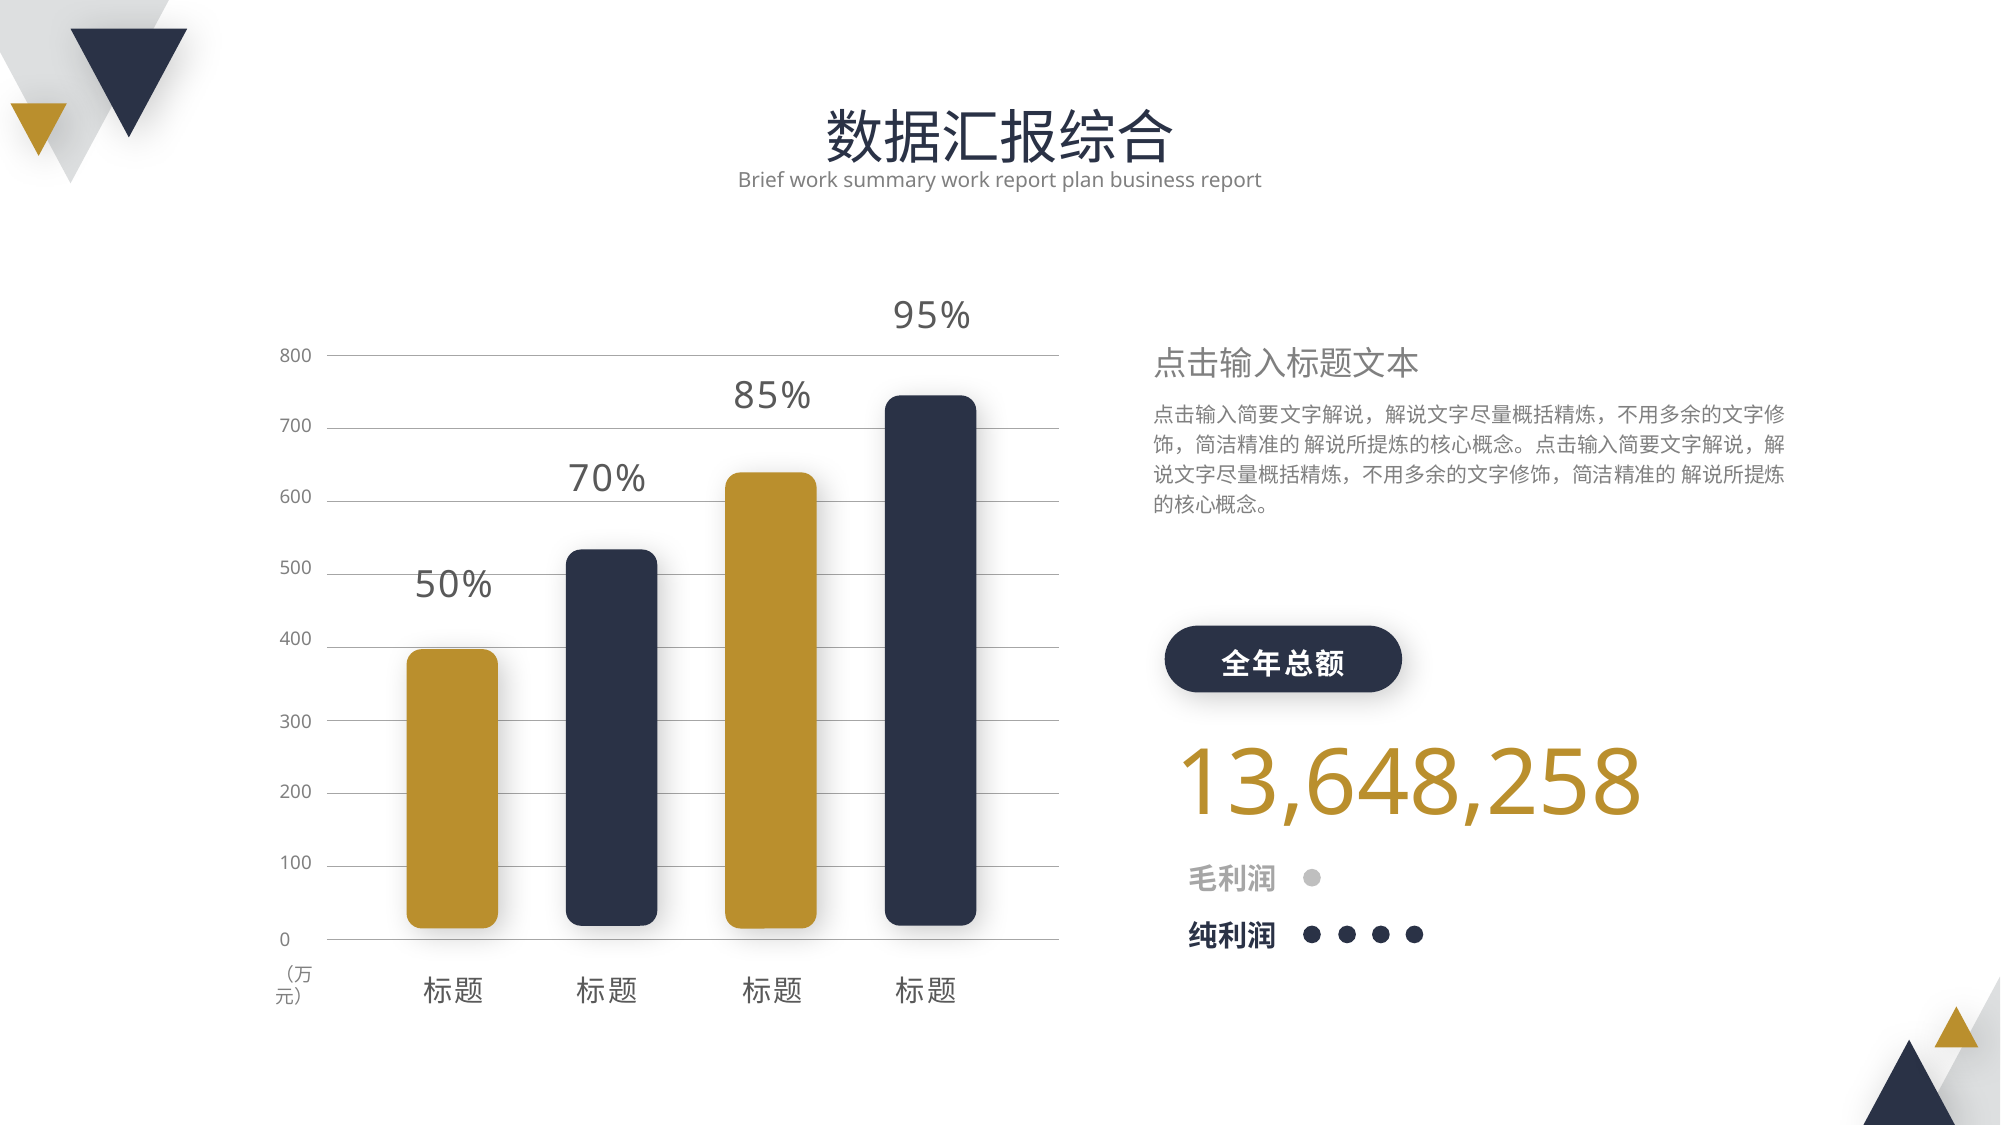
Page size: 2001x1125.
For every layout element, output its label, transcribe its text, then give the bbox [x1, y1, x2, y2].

text_box 200 [279, 780, 315, 803]
text_box [1337, 924, 1358, 945]
text_box 700 [279, 414, 315, 437]
text_box 0 [279, 927, 315, 951]
text_box 标题 [374, 965, 527, 1015]
text_box [1302, 867, 1322, 888]
text_box [1179, 688, 1388, 694]
text_box 100 [279, 851, 315, 874]
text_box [326, 355, 1059, 940]
text_box 点击输入简要文字解说，解说文字尽量概括精炼，不用多余的文字修饰，简洁精准的 解说所提炼的核心概念。点击输入简要文字解说，解说文字尽量概括精炼，不用多余的文字修饰，简洁精准的 解说所提炼的核心概念。 [1153, 397, 1786, 517]
text_box 毛利润 [1188, 860, 1294, 896]
text_box 95% [852, 284, 1012, 344]
text_box [1370, 924, 1391, 945]
text_box （万元） [251, 954, 338, 1015]
text_box 点击输入标题文本 [1153, 342, 1492, 383]
text_box [1404, 924, 1425, 945]
text_box 标题 [692, 965, 846, 1015]
text_box 600 [279, 485, 315, 508]
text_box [609, 79, 1391, 198]
text_box 标题 [527, 965, 687, 1015]
text_box [1302, 924, 1322, 945]
text_box 全年总额 [1171, 637, 1396, 688]
text_box 300 [279, 709, 315, 732]
text_box 800 [279, 343, 315, 366]
text_box 400 [279, 626, 315, 650]
text_box 13,648,258 [1175, 722, 1672, 833]
text_box [1163, 624, 1404, 681]
text_box 标题 [846, 965, 1006, 1015]
text_box 500 [279, 555, 315, 579]
text_box 纯利润 [1188, 916, 1294, 952]
